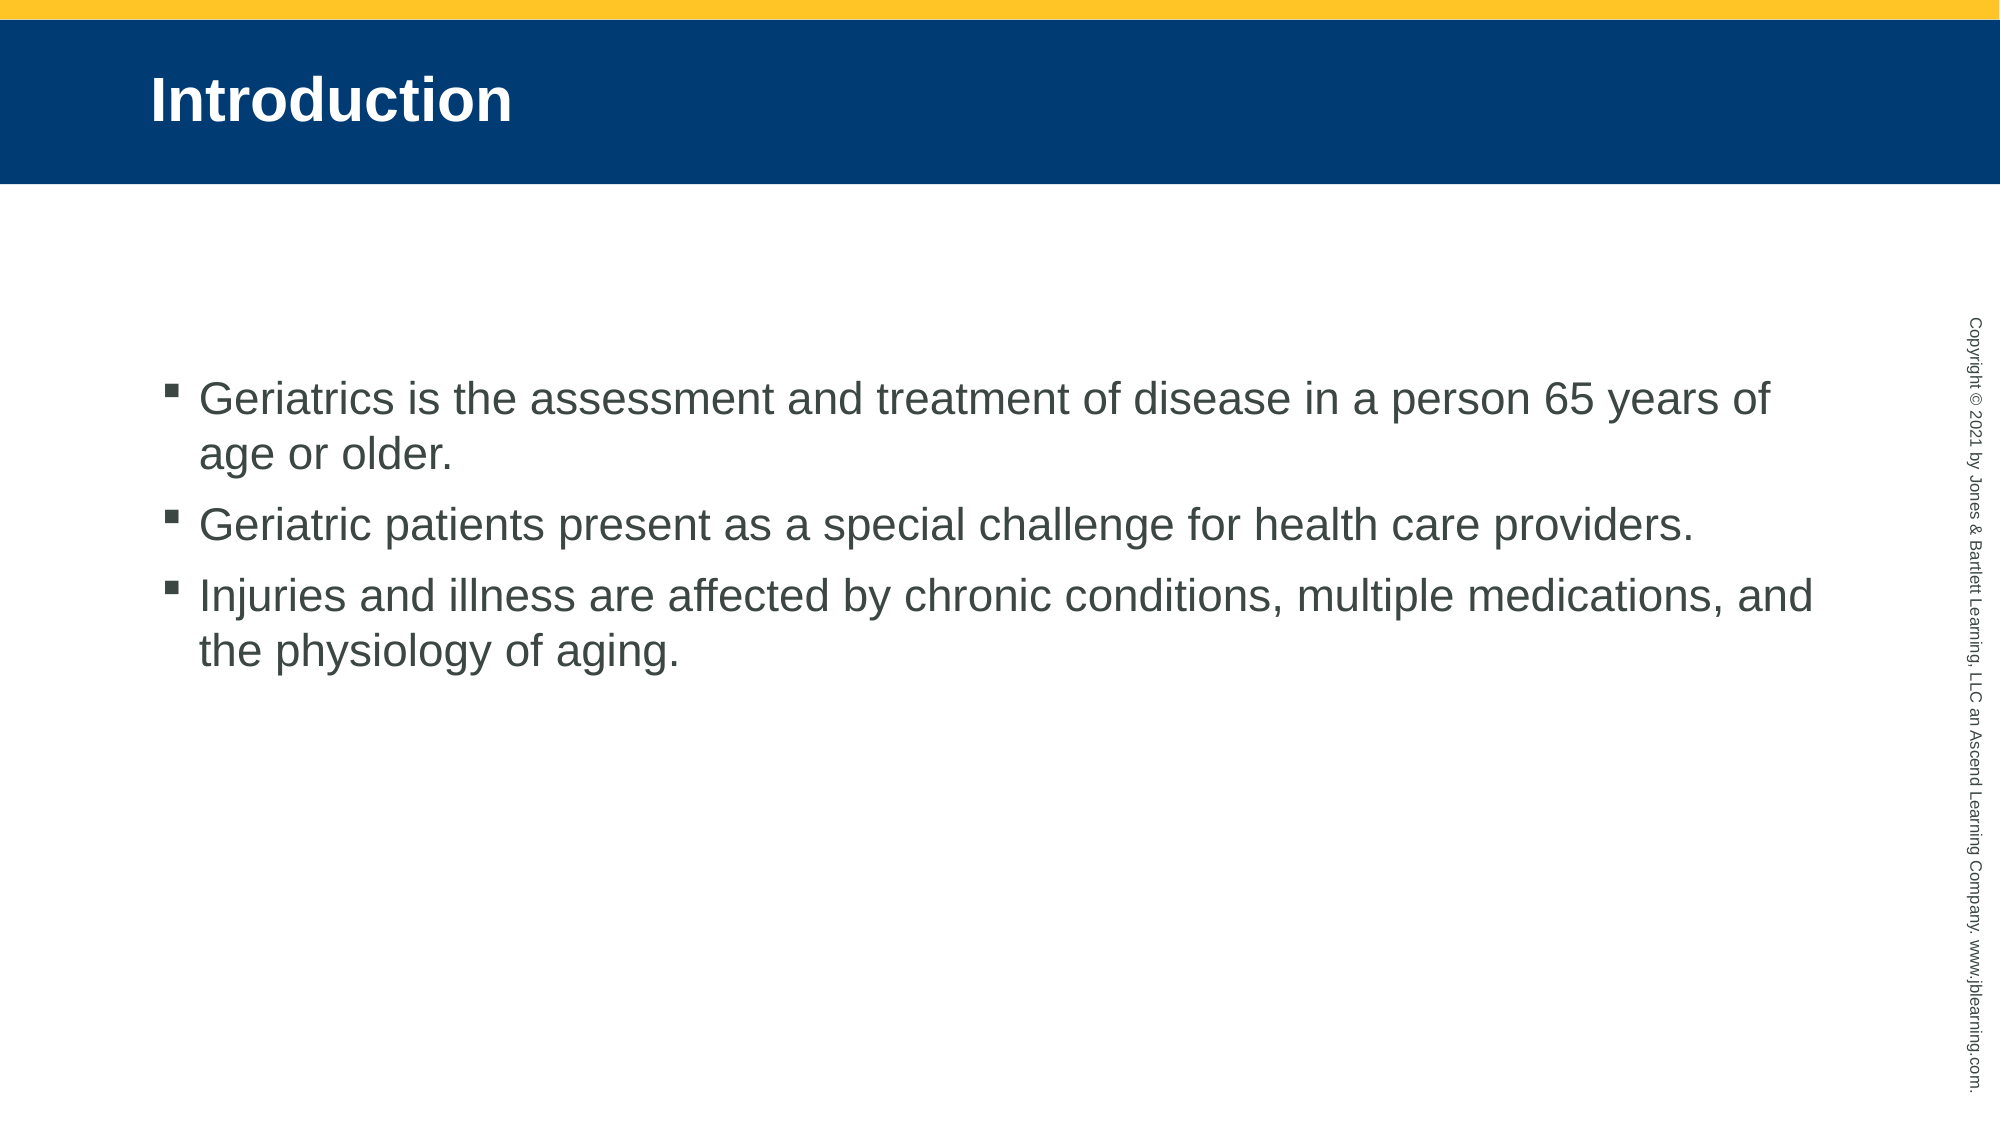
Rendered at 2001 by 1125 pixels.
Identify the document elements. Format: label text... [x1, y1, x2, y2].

list Geriatrics is the assessment and treatment of disease in a person 65 years of age or older. Geriatric patients present as a special challenge for health care providers. Injuries and illness are affected by chronic conditions, multiple medications, and the physiology of aging. [146, 361, 1859, 1016]
title Introduction [0, 19, 2000, 185]
